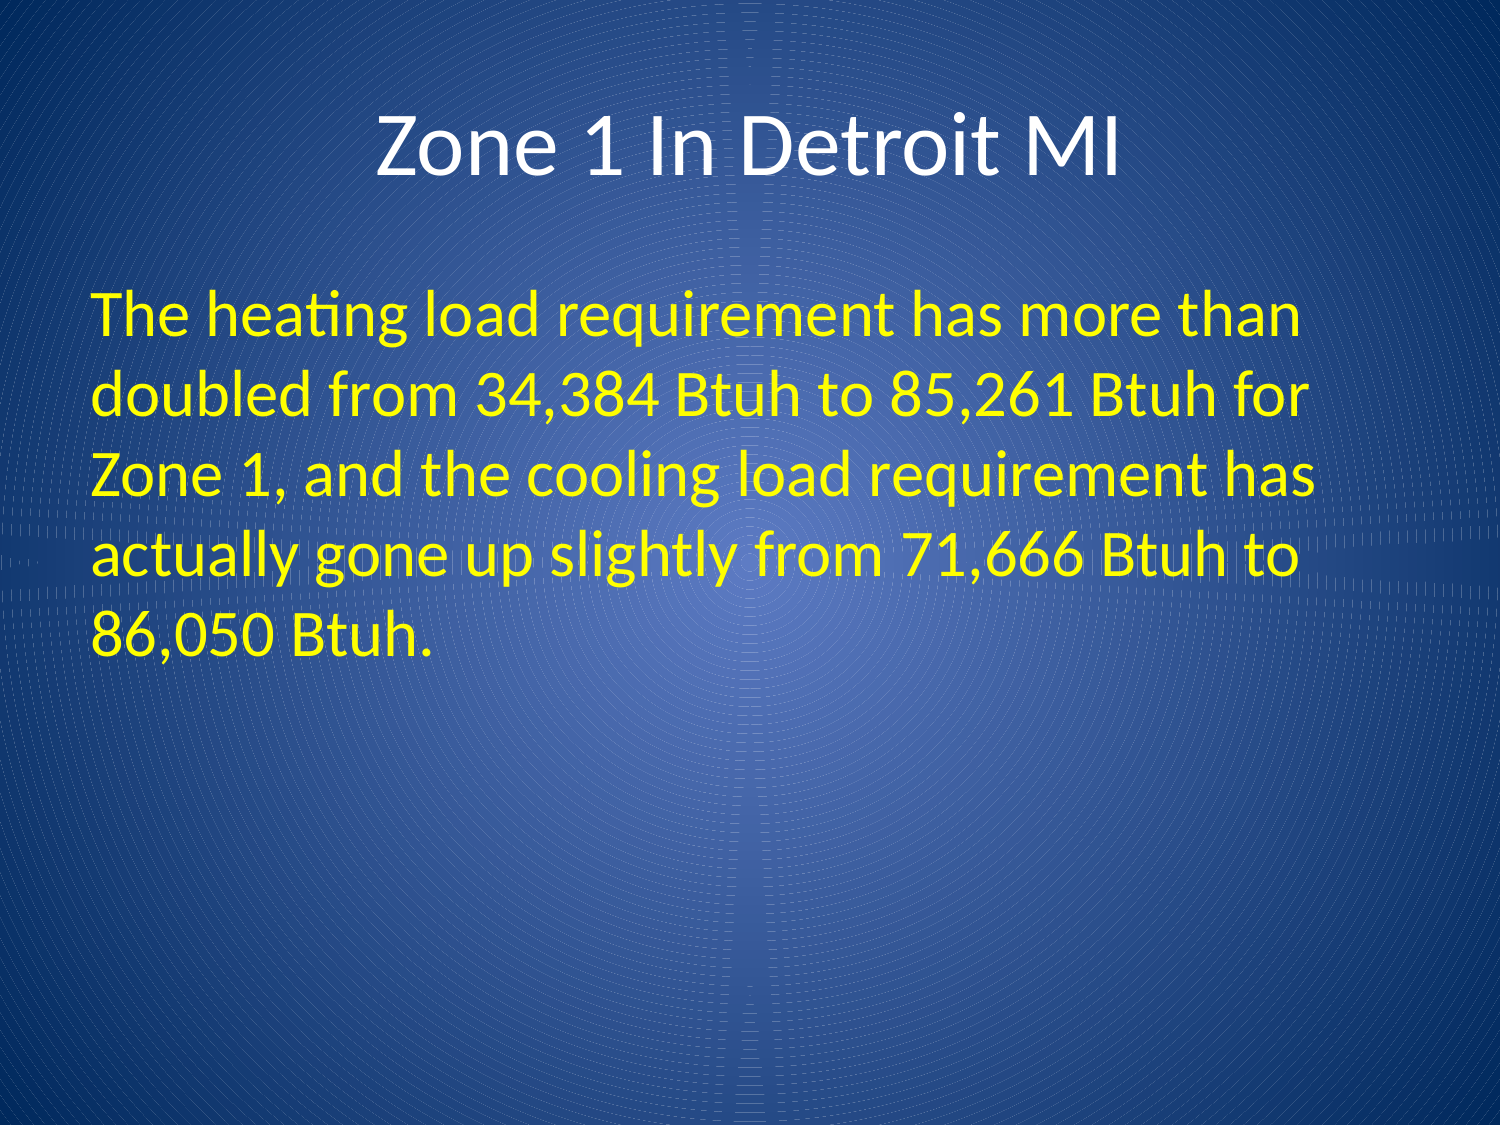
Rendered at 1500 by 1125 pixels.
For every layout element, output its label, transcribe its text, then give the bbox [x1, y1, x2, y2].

list The heating load requirement has more than doubled from 34,384 Btuh to 85,261 Btuh for Zone 1, and the cooling load requirement has actually gone up slightly from 71,666 Btuh to 86,050 Btuh. [75, 262, 1425, 1005]
title Zone 1 In Detroit MI [75, 45, 1425, 233]
